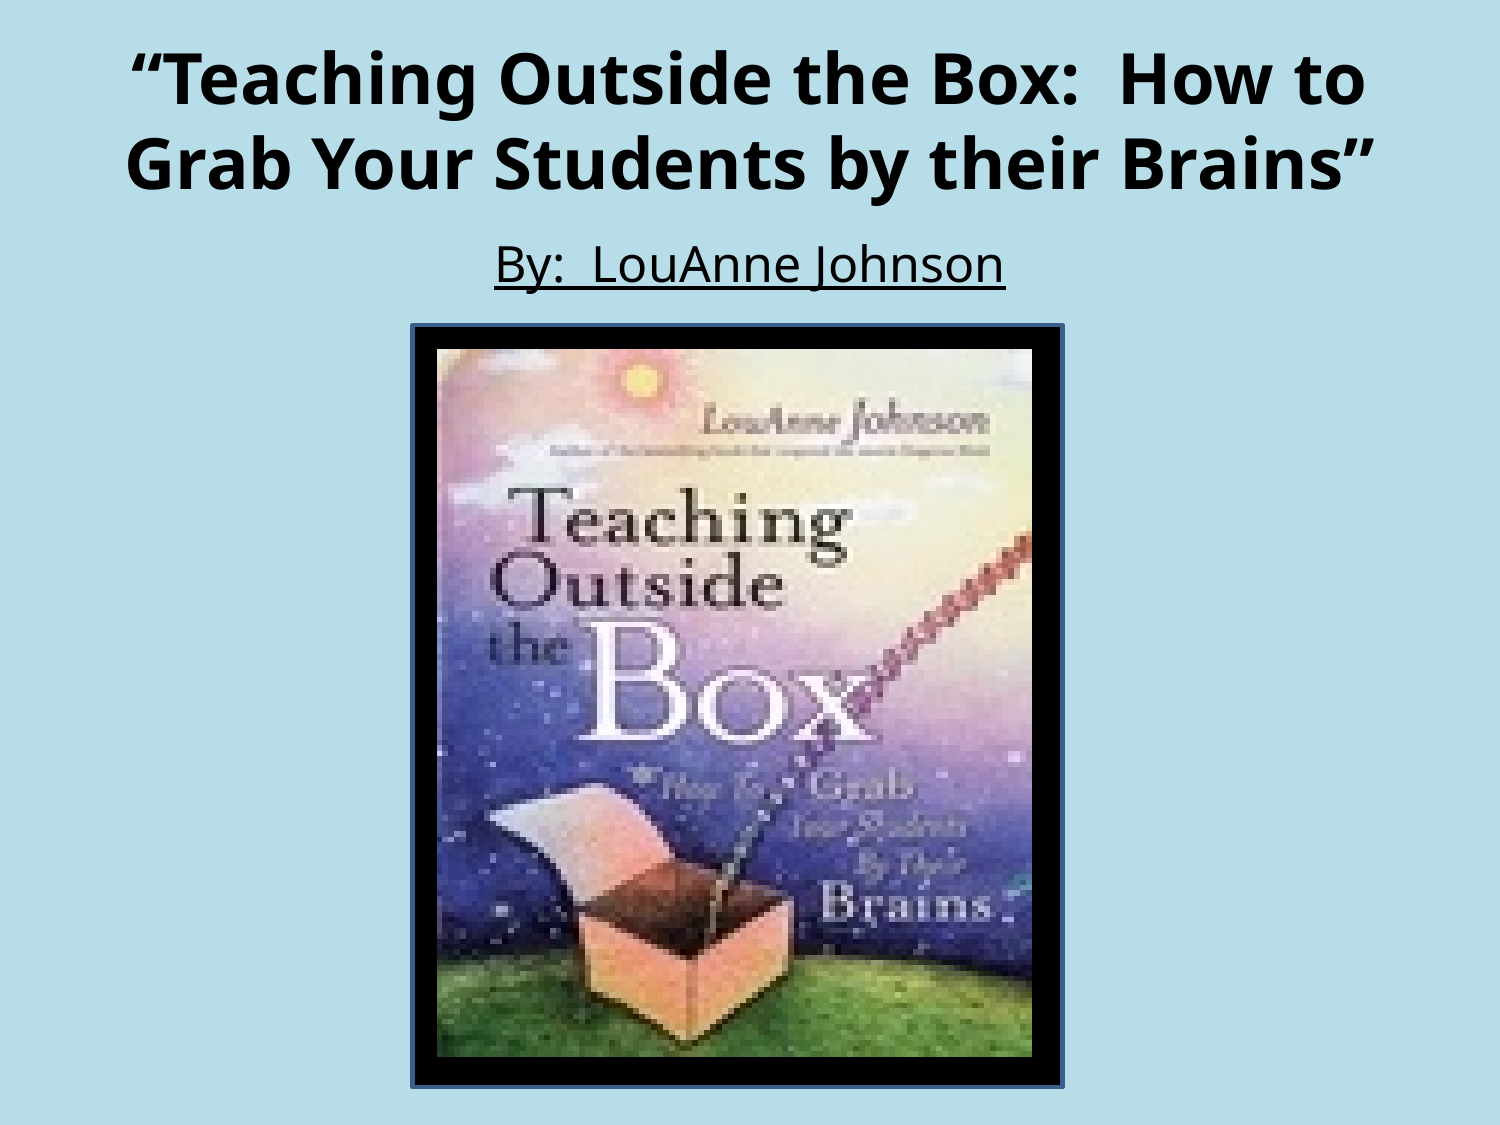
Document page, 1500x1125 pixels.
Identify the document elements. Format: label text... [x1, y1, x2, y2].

picture [437, 349, 1032, 1057]
text_box By: LouAnne Johnson [462, 224, 1038, 300]
title “Teaching Outside the Box: How to Grab Your Students by their Brains” [75, 24, 1425, 213]
text_box [410, 323, 1065, 1089]
